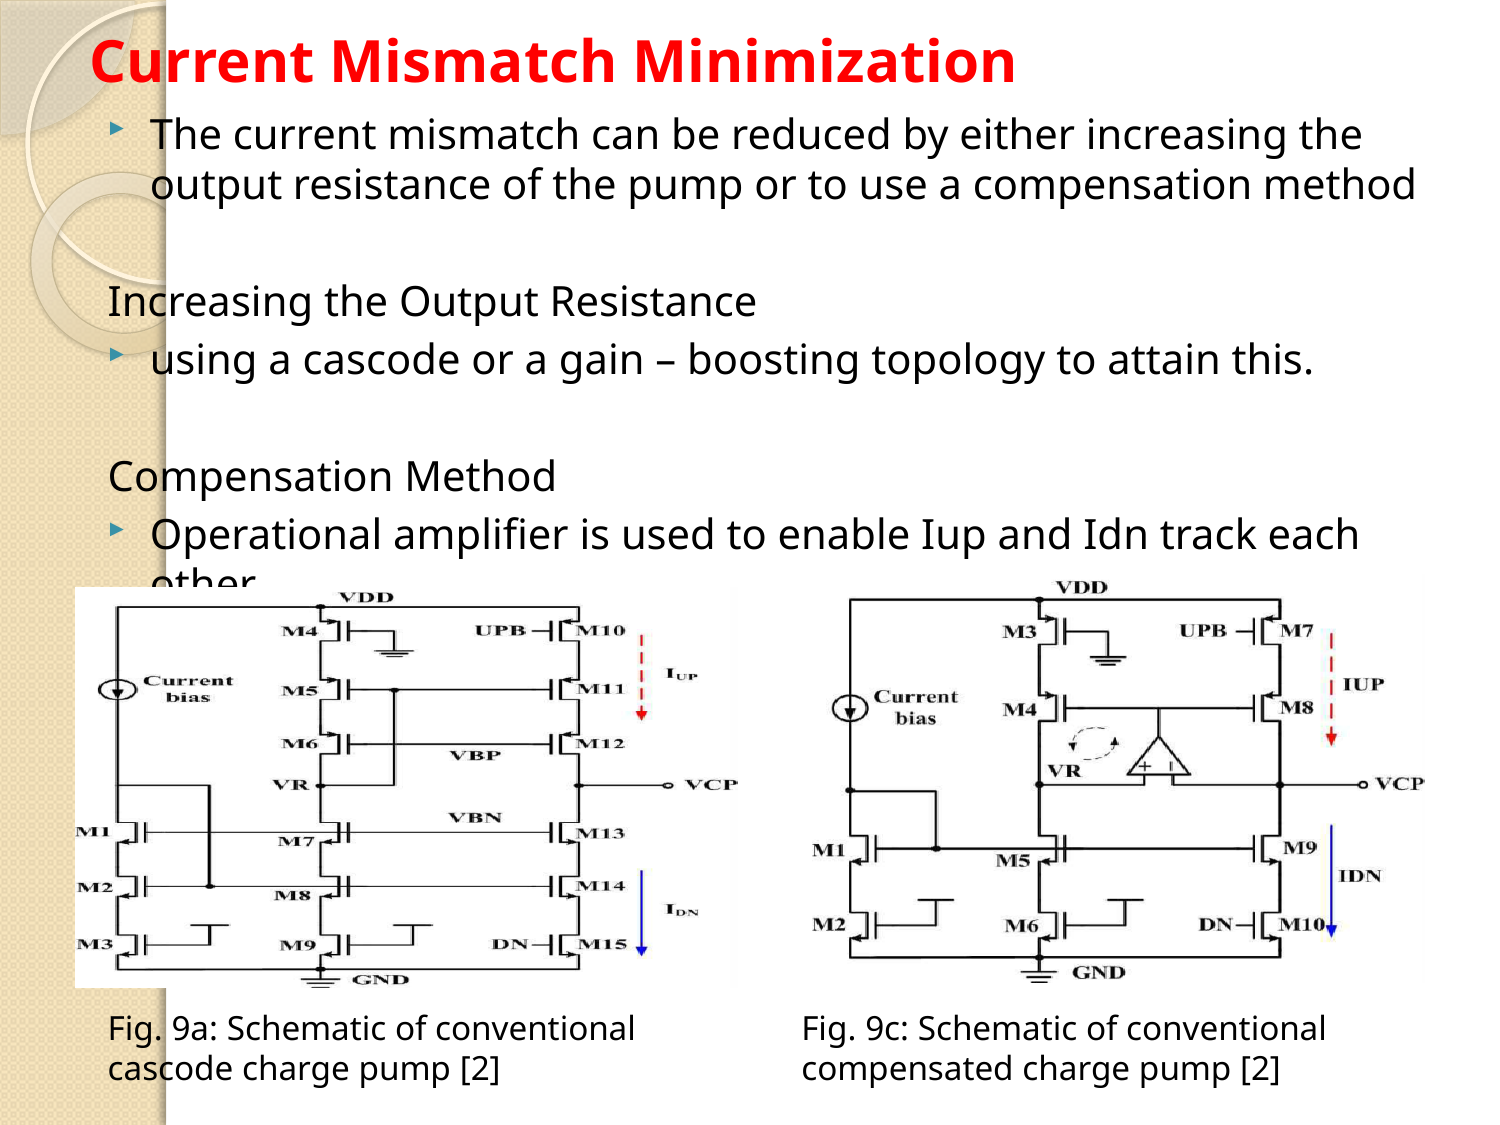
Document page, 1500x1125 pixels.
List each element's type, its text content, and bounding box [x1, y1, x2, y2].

picture [812, 574, 1426, 983]
text_box Fig. 9a: Schematic of conventional cascode charge pump [2] [75, 999, 713, 1069]
title Current Mismatch Minimization [75, 24, 1425, 93]
text_box Fig. 9c: Schematic of conventional compensated charge pump [2] [768, 999, 1475, 1069]
picture [74, 587, 738, 988]
text_box The current mismatch can be reduced by either increasing the output resistance of the pump or to use a compensation method Increasing the Output Resistance using a cascode or a gain – boosting topology to attain this. Compensation Method Operational amplifier is used to enable Iup and Idn track each other. [75, 99, 1463, 1125]
